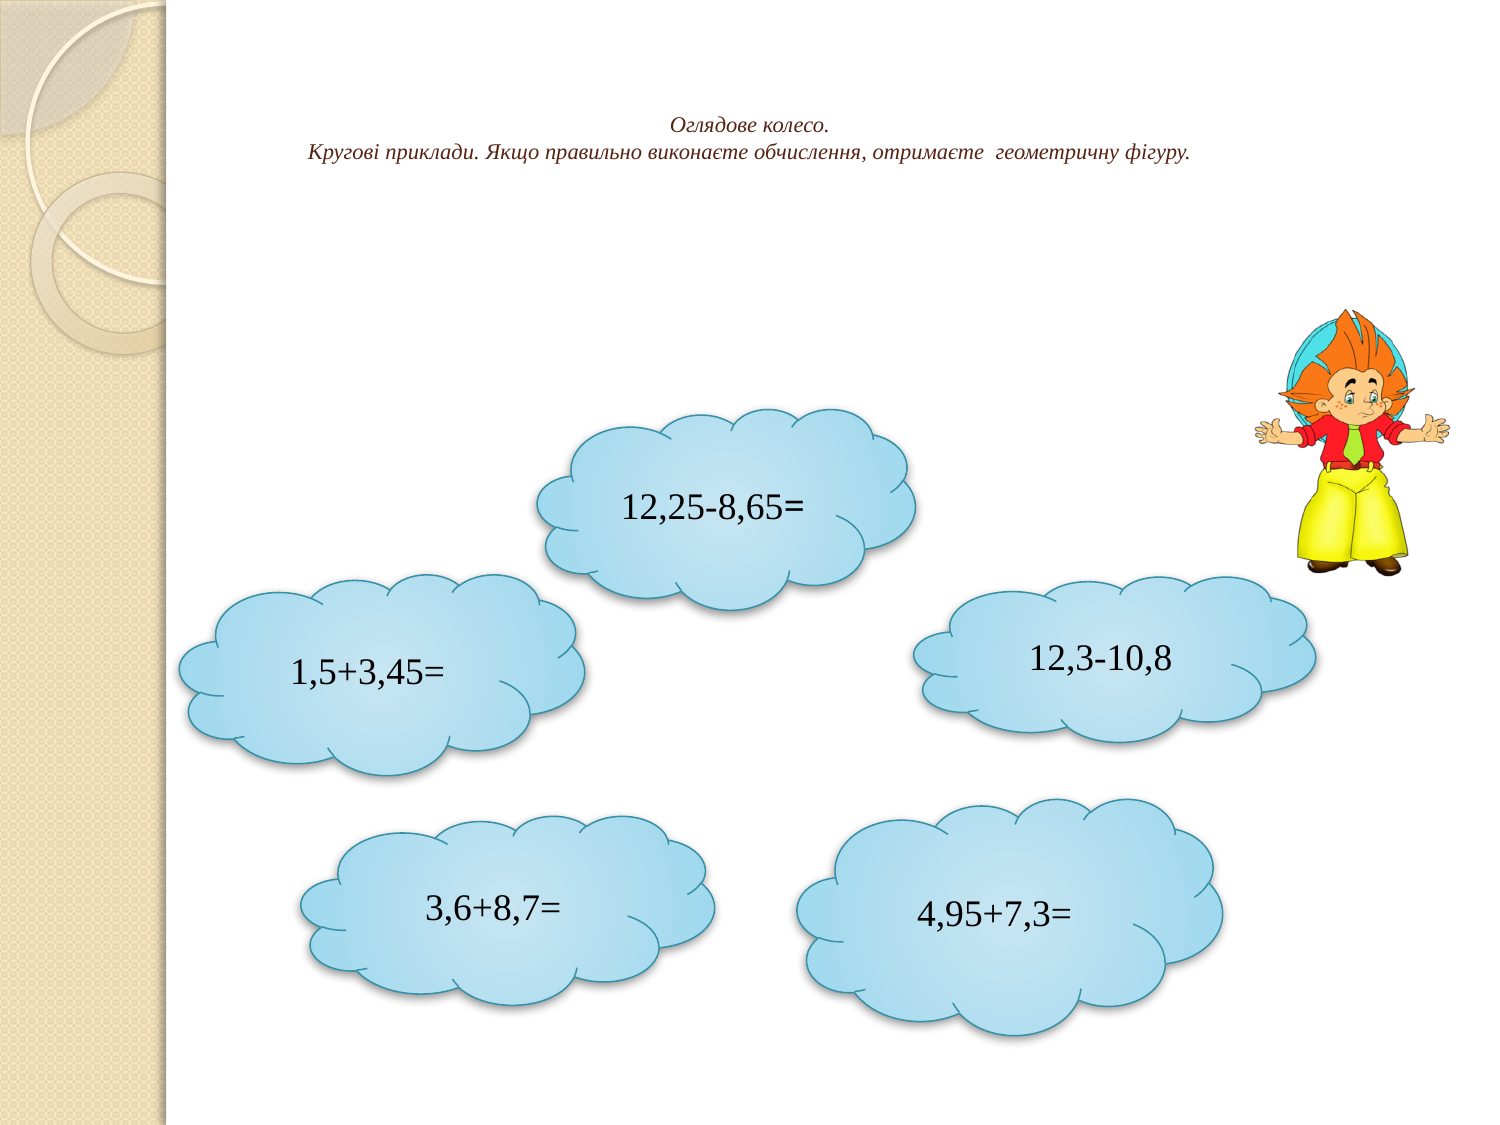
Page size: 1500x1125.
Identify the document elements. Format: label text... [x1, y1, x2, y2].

title Оглядове колесо. Кругові приклади. Якщо правильно виконаєте обчислення, отримаєте геометричну фігуру. [75, 45, 1425, 173]
picture [1245, 302, 1459, 577]
text_box 4,95+7,3= [796, 798, 1224, 1037]
text_box 3,6+8,7= [300, 815, 716, 1007]
text_box 12,3-10,8 [912, 576, 1317, 744]
text_box 1,5+3,45= [178, 574, 586, 777]
text_box 12,25-8,65= [536, 408, 917, 612]
